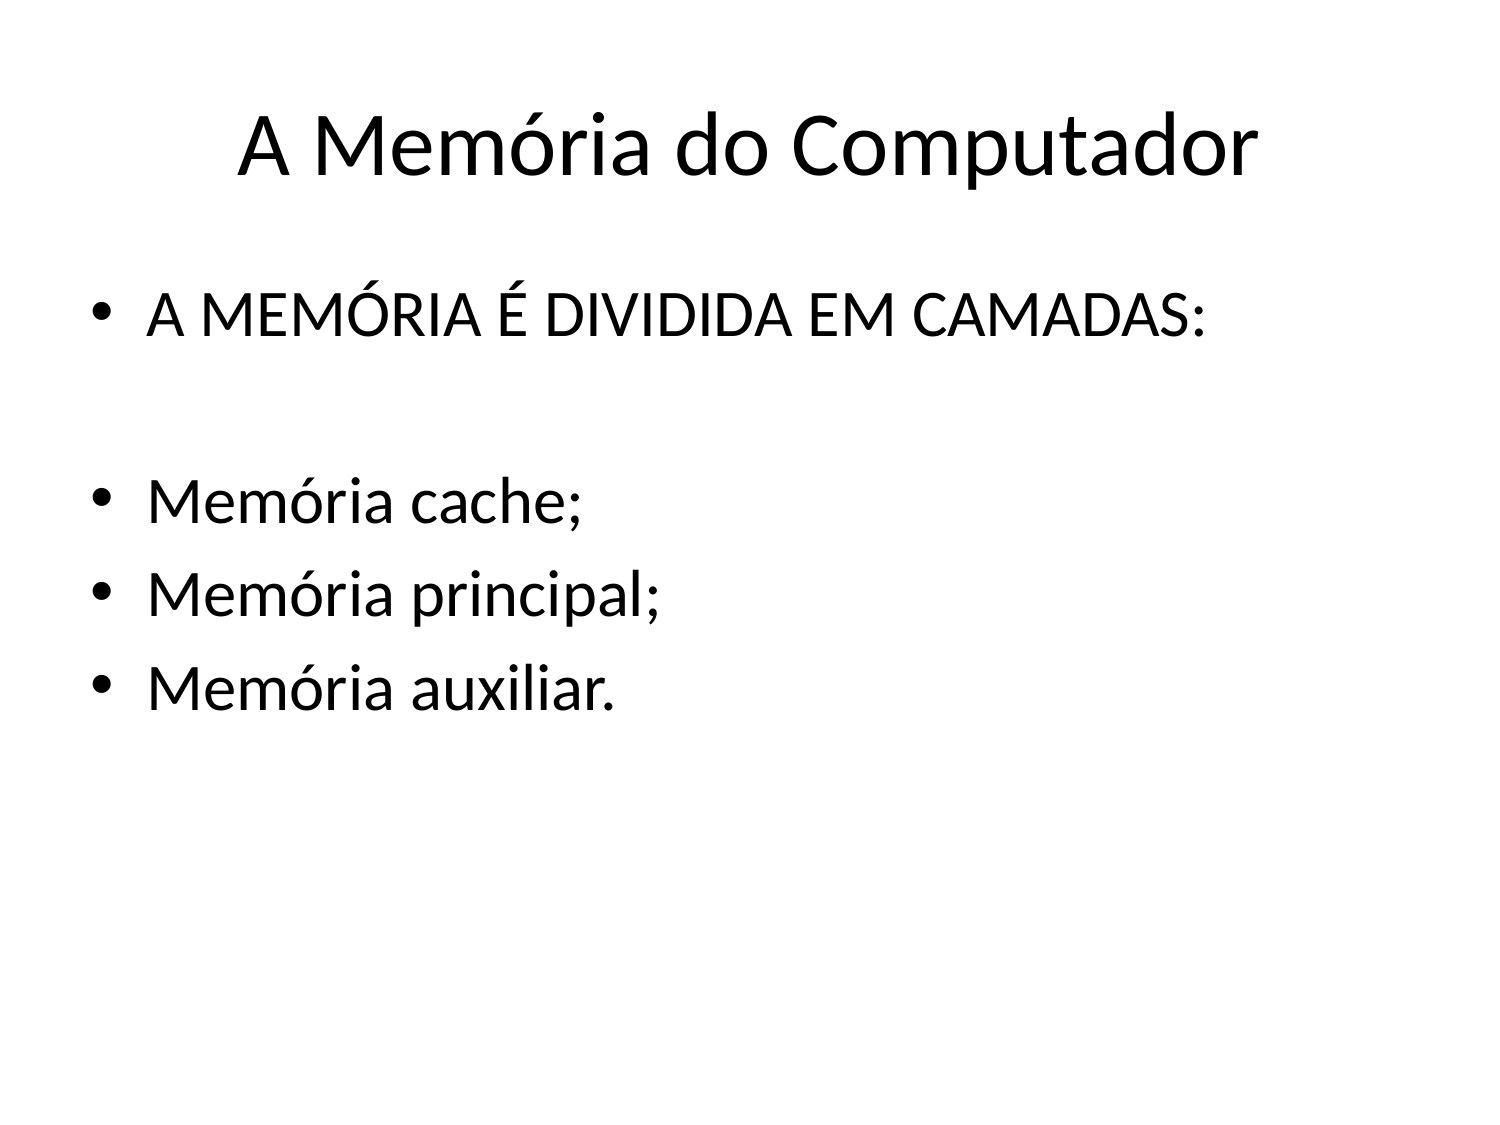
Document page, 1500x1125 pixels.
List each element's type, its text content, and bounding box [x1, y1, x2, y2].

list A MEMÓRIA É DIVIDIDA EM CAMADAS: Memória cache; Memória principal; Memória auxiliar. [75, 262, 1425, 1005]
title A Memória do Computador [75, 45, 1425, 233]
